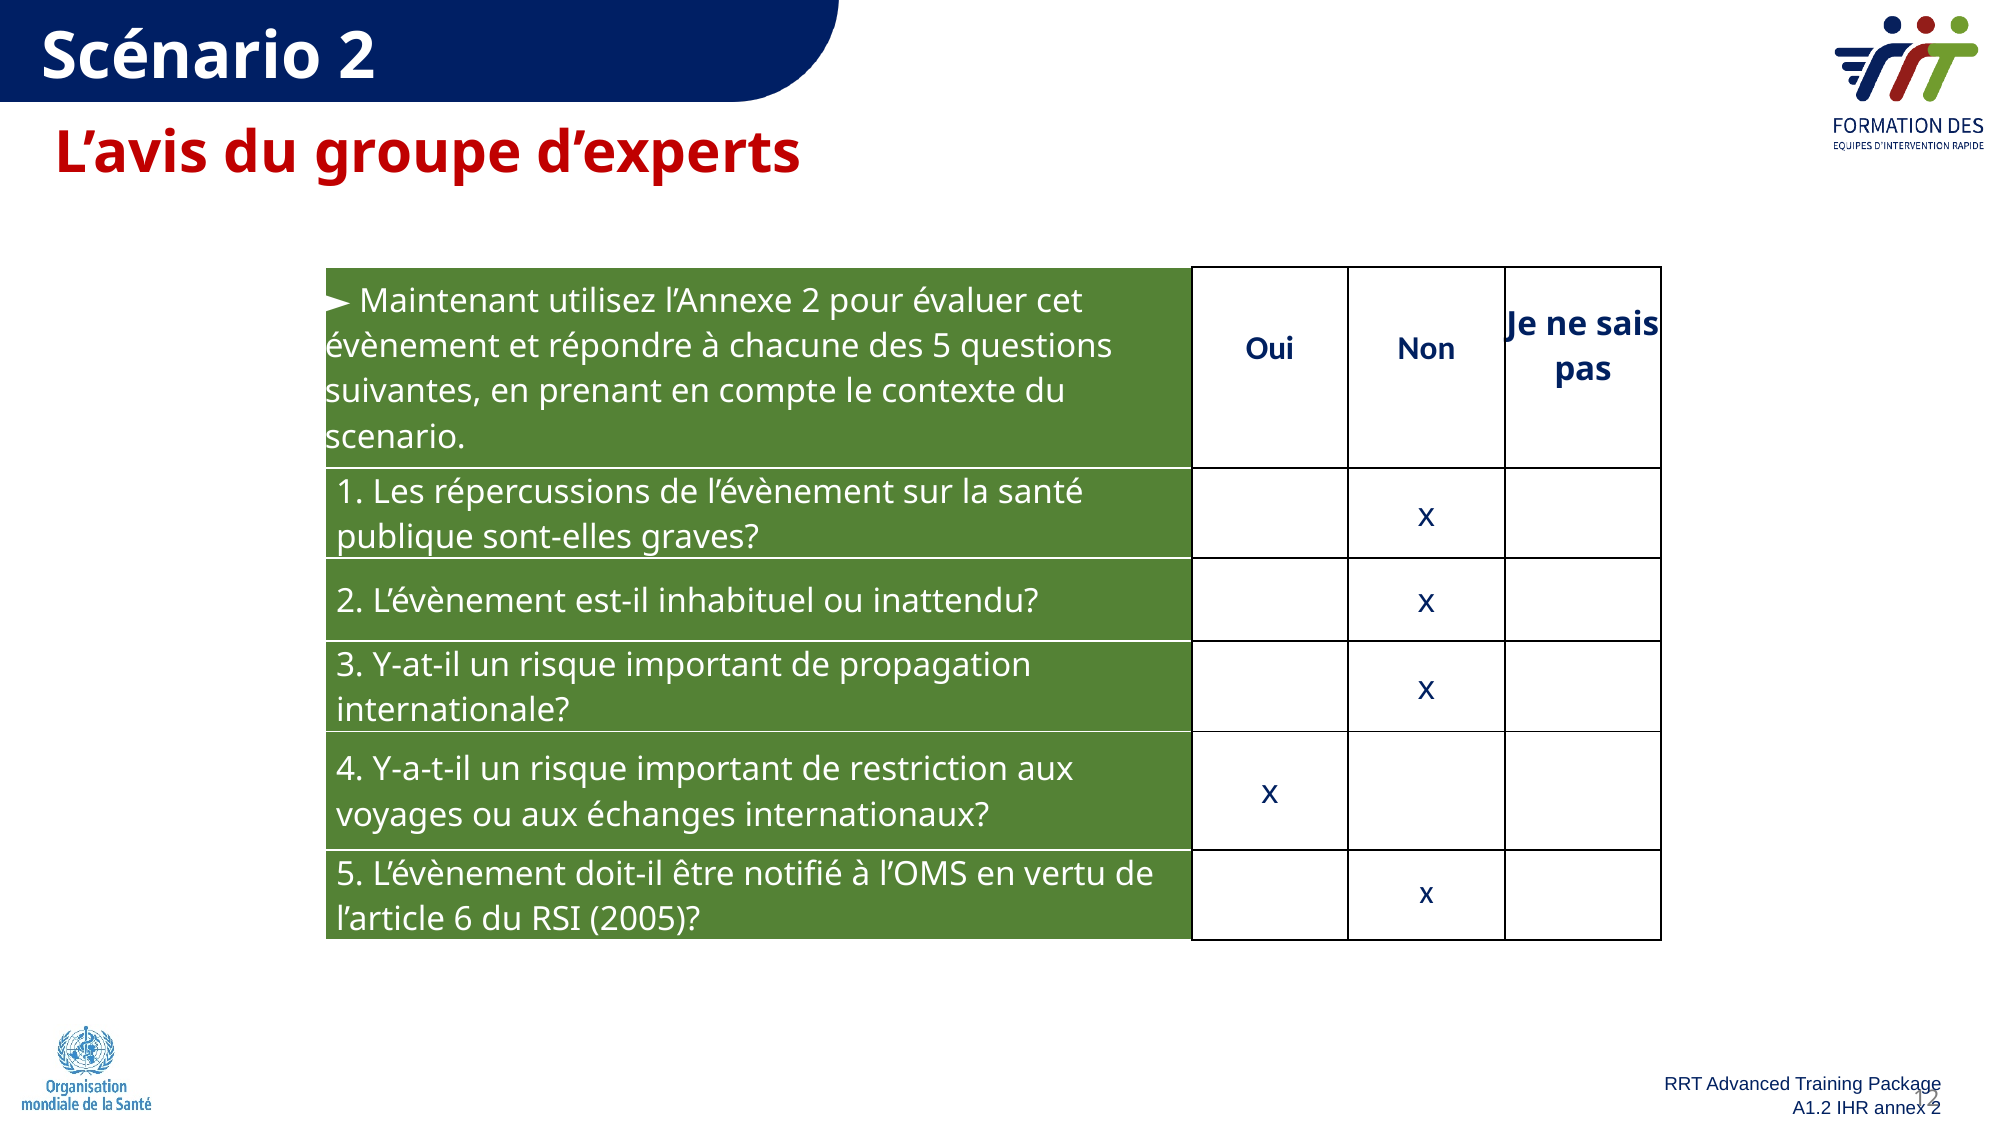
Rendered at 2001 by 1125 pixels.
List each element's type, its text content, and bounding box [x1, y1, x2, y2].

table_cell 1. Les répercussions de l’évènement sur la santé publique sont-elles graves? [326, 469, 1191, 557]
table_cell [1506, 469, 1660, 557]
table_cell 5. L’évènement doit-il être notifié à l’OMS en vertu de l’article 6 du RSI (2005)? [326, 851, 1191, 939]
table_cell [1506, 642, 1660, 731]
table_cell x [1349, 851, 1504, 939]
table_cell [1506, 732, 1660, 849]
text_box L’avis du groupe d’experts [47, 107, 1042, 193]
table_cell [1506, 559, 1660, 640]
picture [20, 1024, 152, 1111]
table_cell [1349, 732, 1504, 849]
table_cell x [1349, 469, 1504, 557]
table_cell [1193, 469, 1347, 557]
table_header ► Maintenant utilisez l’Annexe 2 pour évaluer cet évènement et répondre à chacune des 5 questions suivantes, en prenant en compte le contexte du scenario. [326, 268, 1191, 467]
table_cell x [1349, 559, 1504, 640]
title Scénario 2 [33, 14, 621, 102]
table_cell 4. Y-a-t-il un risque important de restriction aux voyages ou aux échanges internationaux? [326, 732, 1191, 849]
table_cell [1193, 559, 1347, 640]
picture [1833, 15, 1984, 151]
picture [0, 0, 839, 102]
table_header Non [1349, 268, 1504, 467]
table_cell 2. L’évènement est-il inhabituel ou inattendu? [326, 559, 1191, 640]
table_cell x [1349, 642, 1504, 731]
table_cell [1193, 851, 1347, 939]
table_cell [1193, 642, 1347, 731]
table_header Oui [1193, 268, 1347, 467]
table_cell 3. Y-at-il un risque important de propagation internationale? [326, 642, 1191, 731]
table_cell [1506, 851, 1660, 939]
table_header Je ne sais pas [1506, 268, 1660, 467]
table_cell x [1193, 732, 1347, 849]
